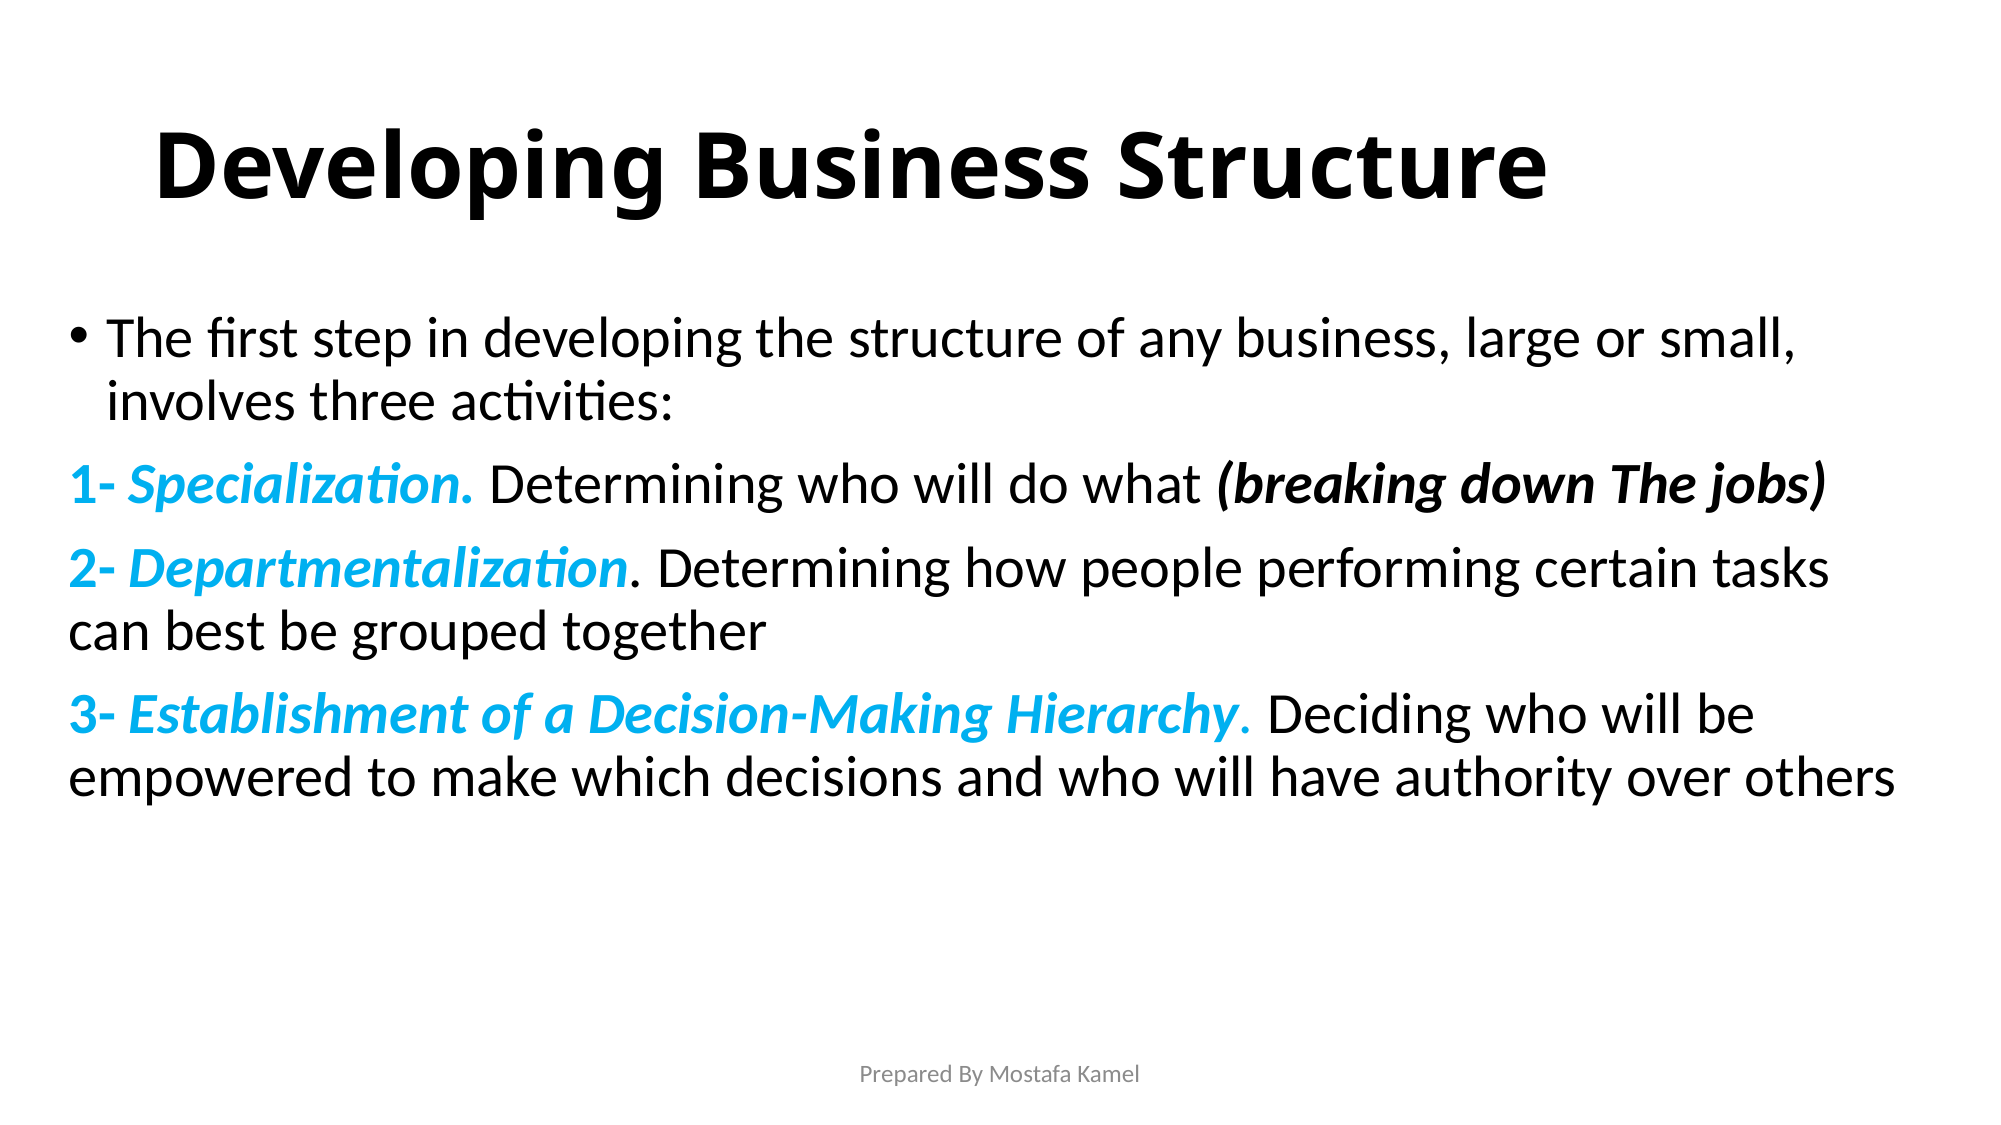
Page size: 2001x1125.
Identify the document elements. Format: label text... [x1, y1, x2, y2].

footer Prepared By Mostafa Kamel [662, 1042, 1338, 1103]
list The first step in developing the structure of any business, large or small, involves three activities: 1- Specialization. Determining who will do what (breaking down The jobs) 2- Departmentalization. Determining how people performing certain tasks can best be grouped together 3- Establishment of a Decision-Making Hierarchy. Deciding who will be empowered to make which decisions and who will have authority over others [53, 299, 1942, 1014]
title Developing Business Structure [137, 59, 1863, 278]
